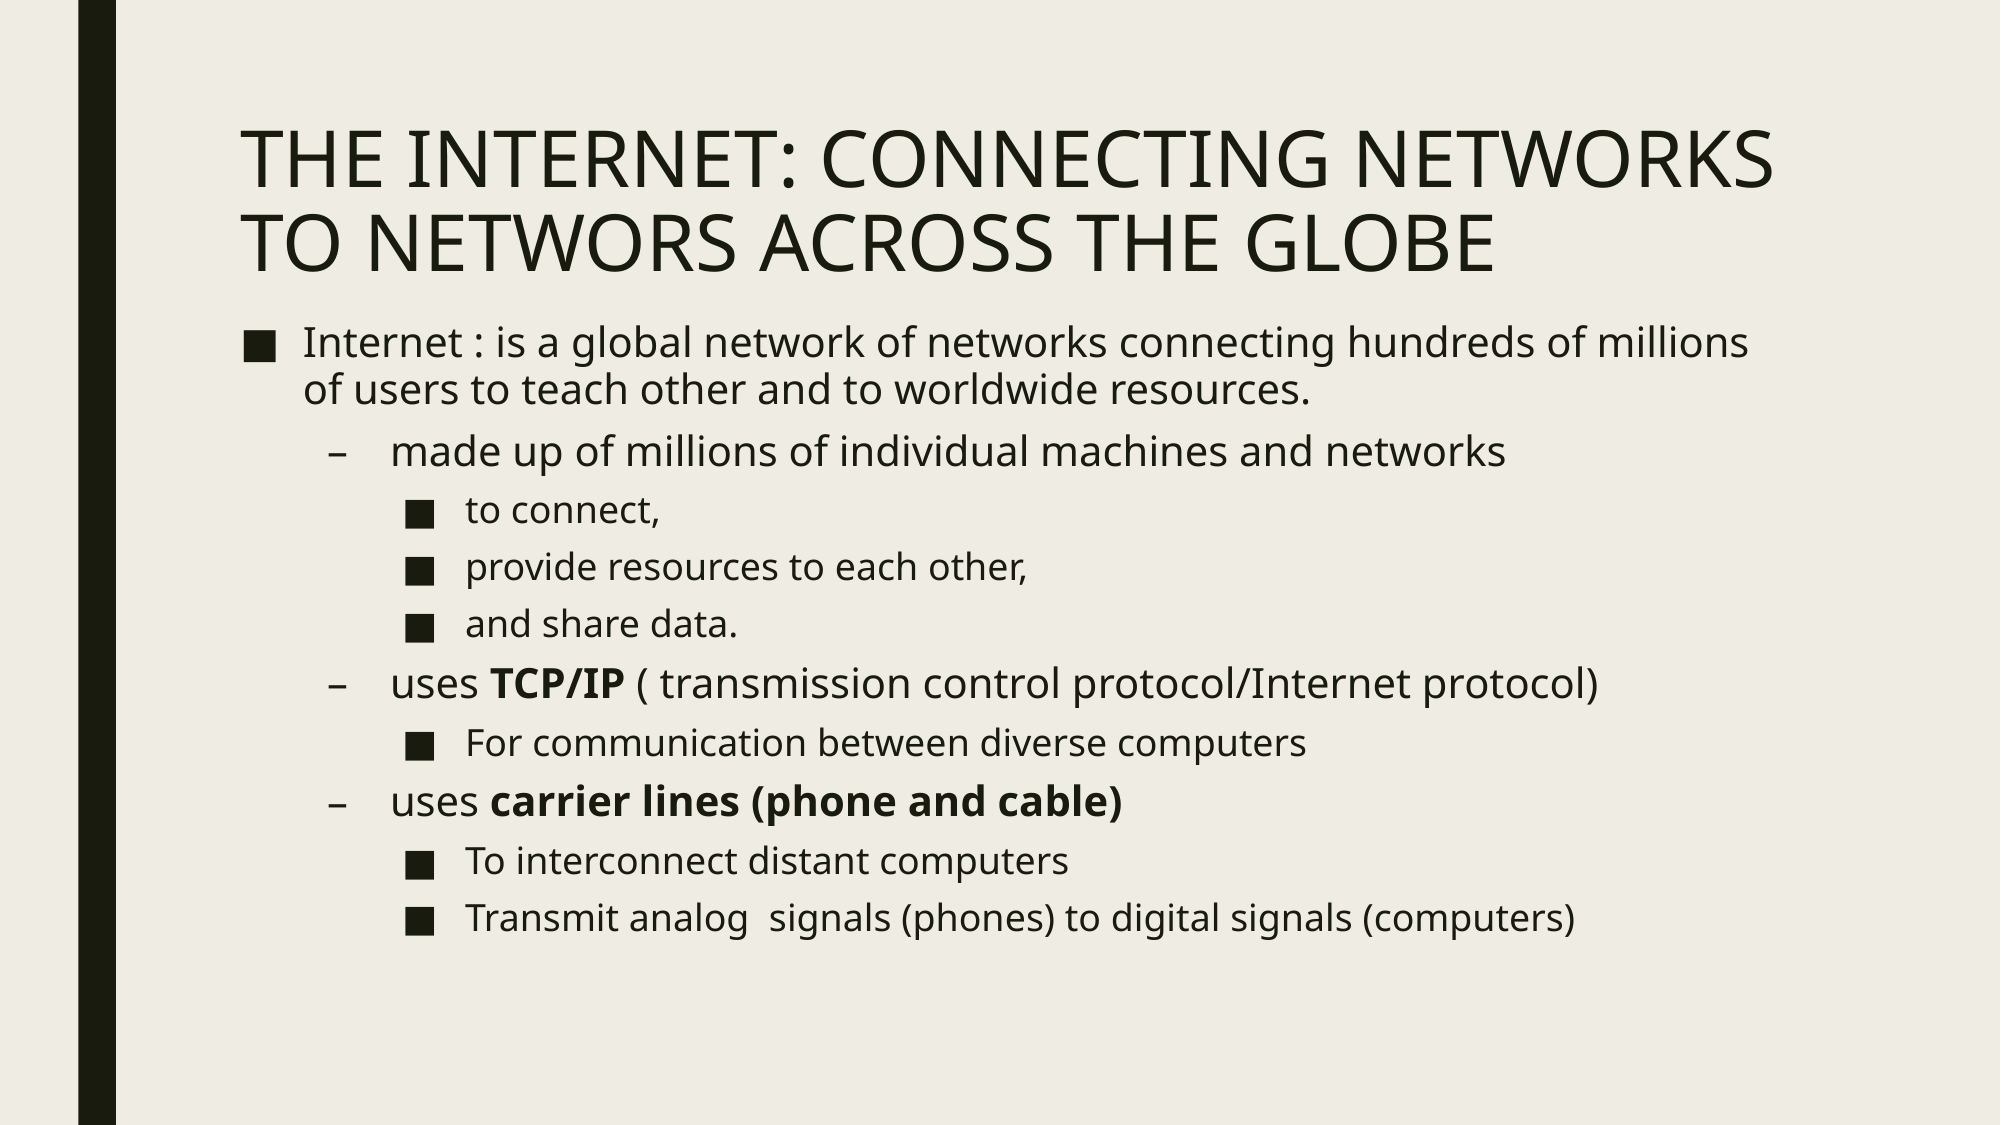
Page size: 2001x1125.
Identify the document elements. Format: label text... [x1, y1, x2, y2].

list Internet : is a global network of networks connecting hundreds of millions of users to teach other and to worldwide resources. made up of millions of individual machines and networks to connect, provide resources to each other, and share data. uses TCP/IP ( transmission control protocol/Internet protocol) For communication between diverse computers uses carrier lines (phone and cable) To interconnect distant computers Transmit analog signals (phones) to digital signals (computers) [225, 312, 1800, 1050]
title THE INTERNET: CONNECTING NETWORKS TO NETWORS ACROSS THE GLOBE [225, 112, 1800, 312]
